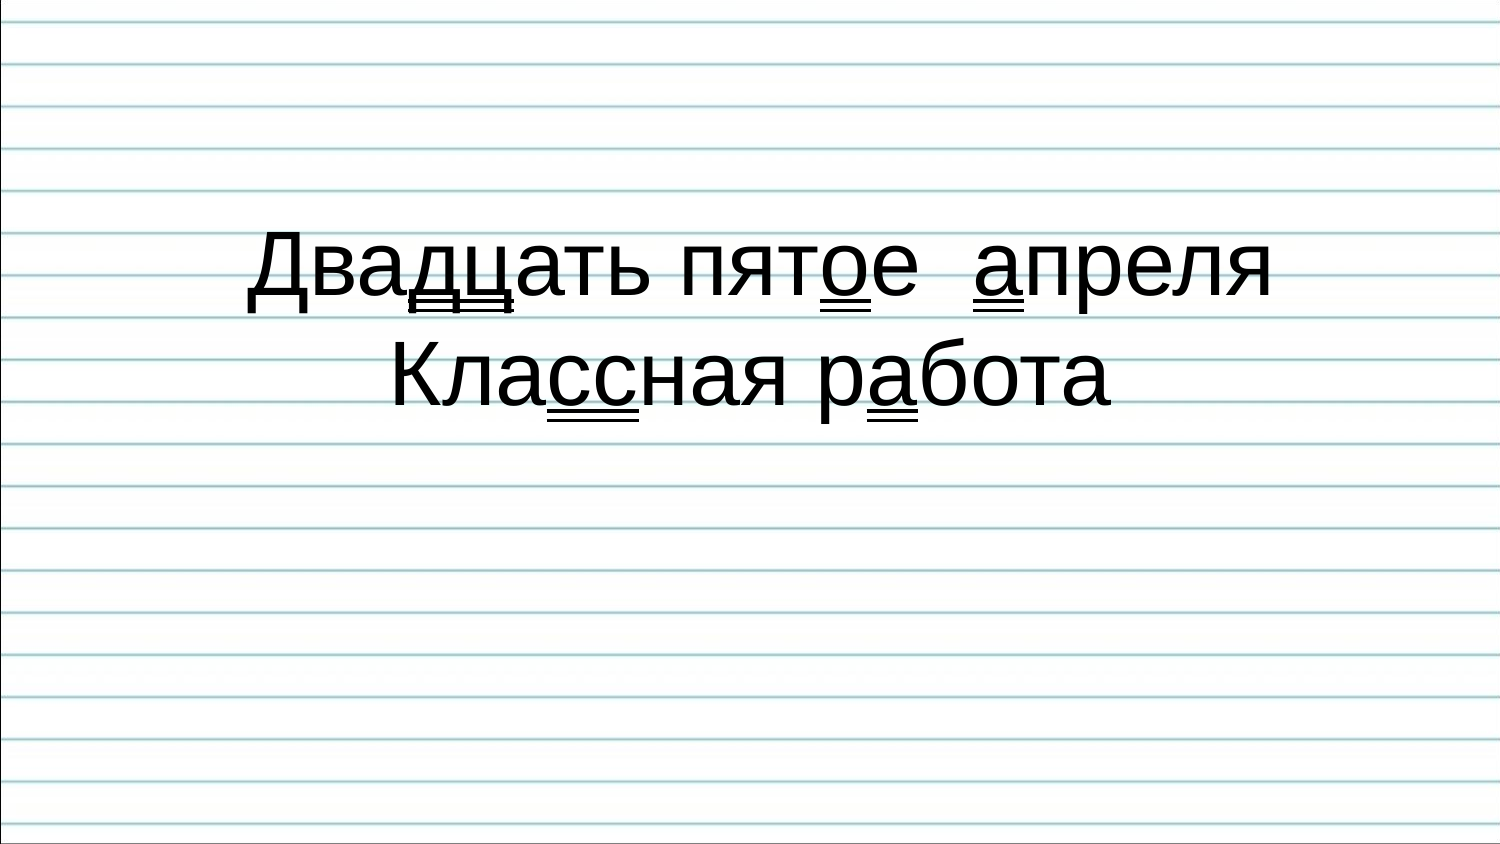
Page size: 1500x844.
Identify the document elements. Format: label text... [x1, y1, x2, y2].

picture [0, 0, 1500, 844]
text_box Двадцать пятое апреля Классная работа [75, 196, 1425, 754]
